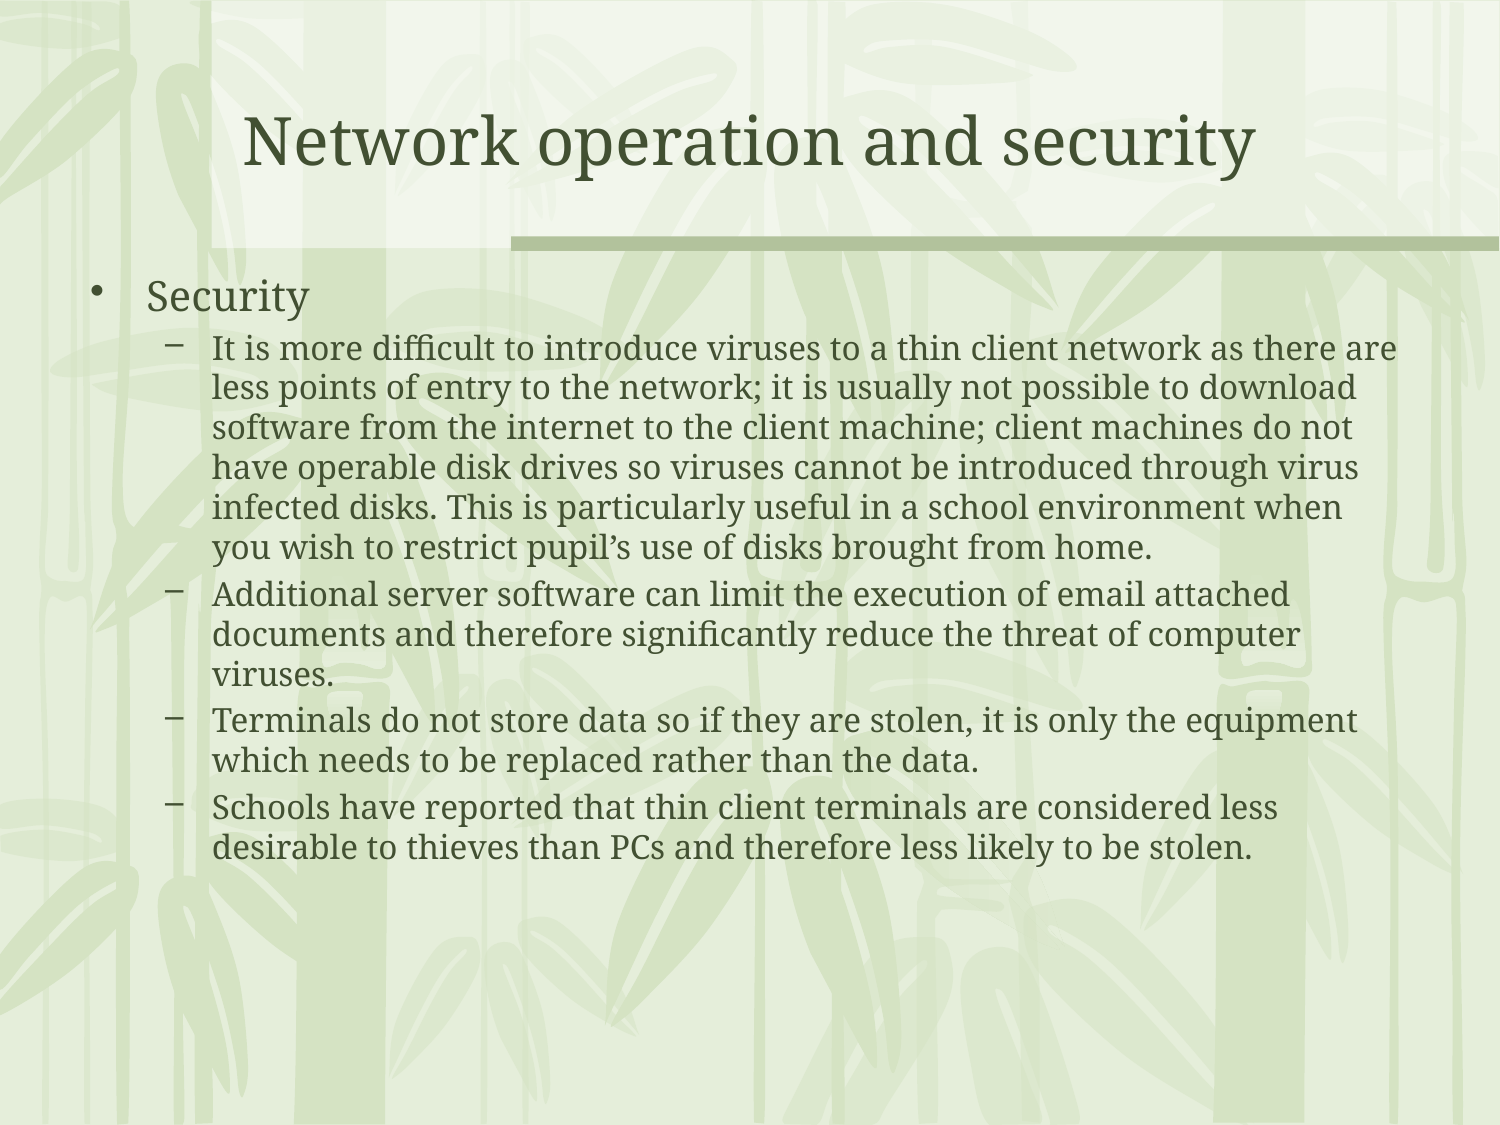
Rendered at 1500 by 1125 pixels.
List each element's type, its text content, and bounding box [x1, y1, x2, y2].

list Security It is more difficult to introduce viruses to a thin client network as there are less points of entry to the network; it is usually not possible to download software from the internet to the client machine; client machines do not have operable disk drives so viruses cannot be introduced through virus infected disks. This is particularly useful in a school environment when you wish to restrict pupil’s use of disks brought from home. Additional server software can limit the execution of email attached documents and therefore significantly reduce the threat of computer viruses. Terminals do not store data so if they are stolen, it is only the equipment which needs to be replaced rather than the data. Schools have reported that thin client terminals are considered less desirable to thieves than PCs and therefore less likely to be stolen. [74, 262, 1426, 1006]
title Network operation and security [74, 44, 1426, 233]
